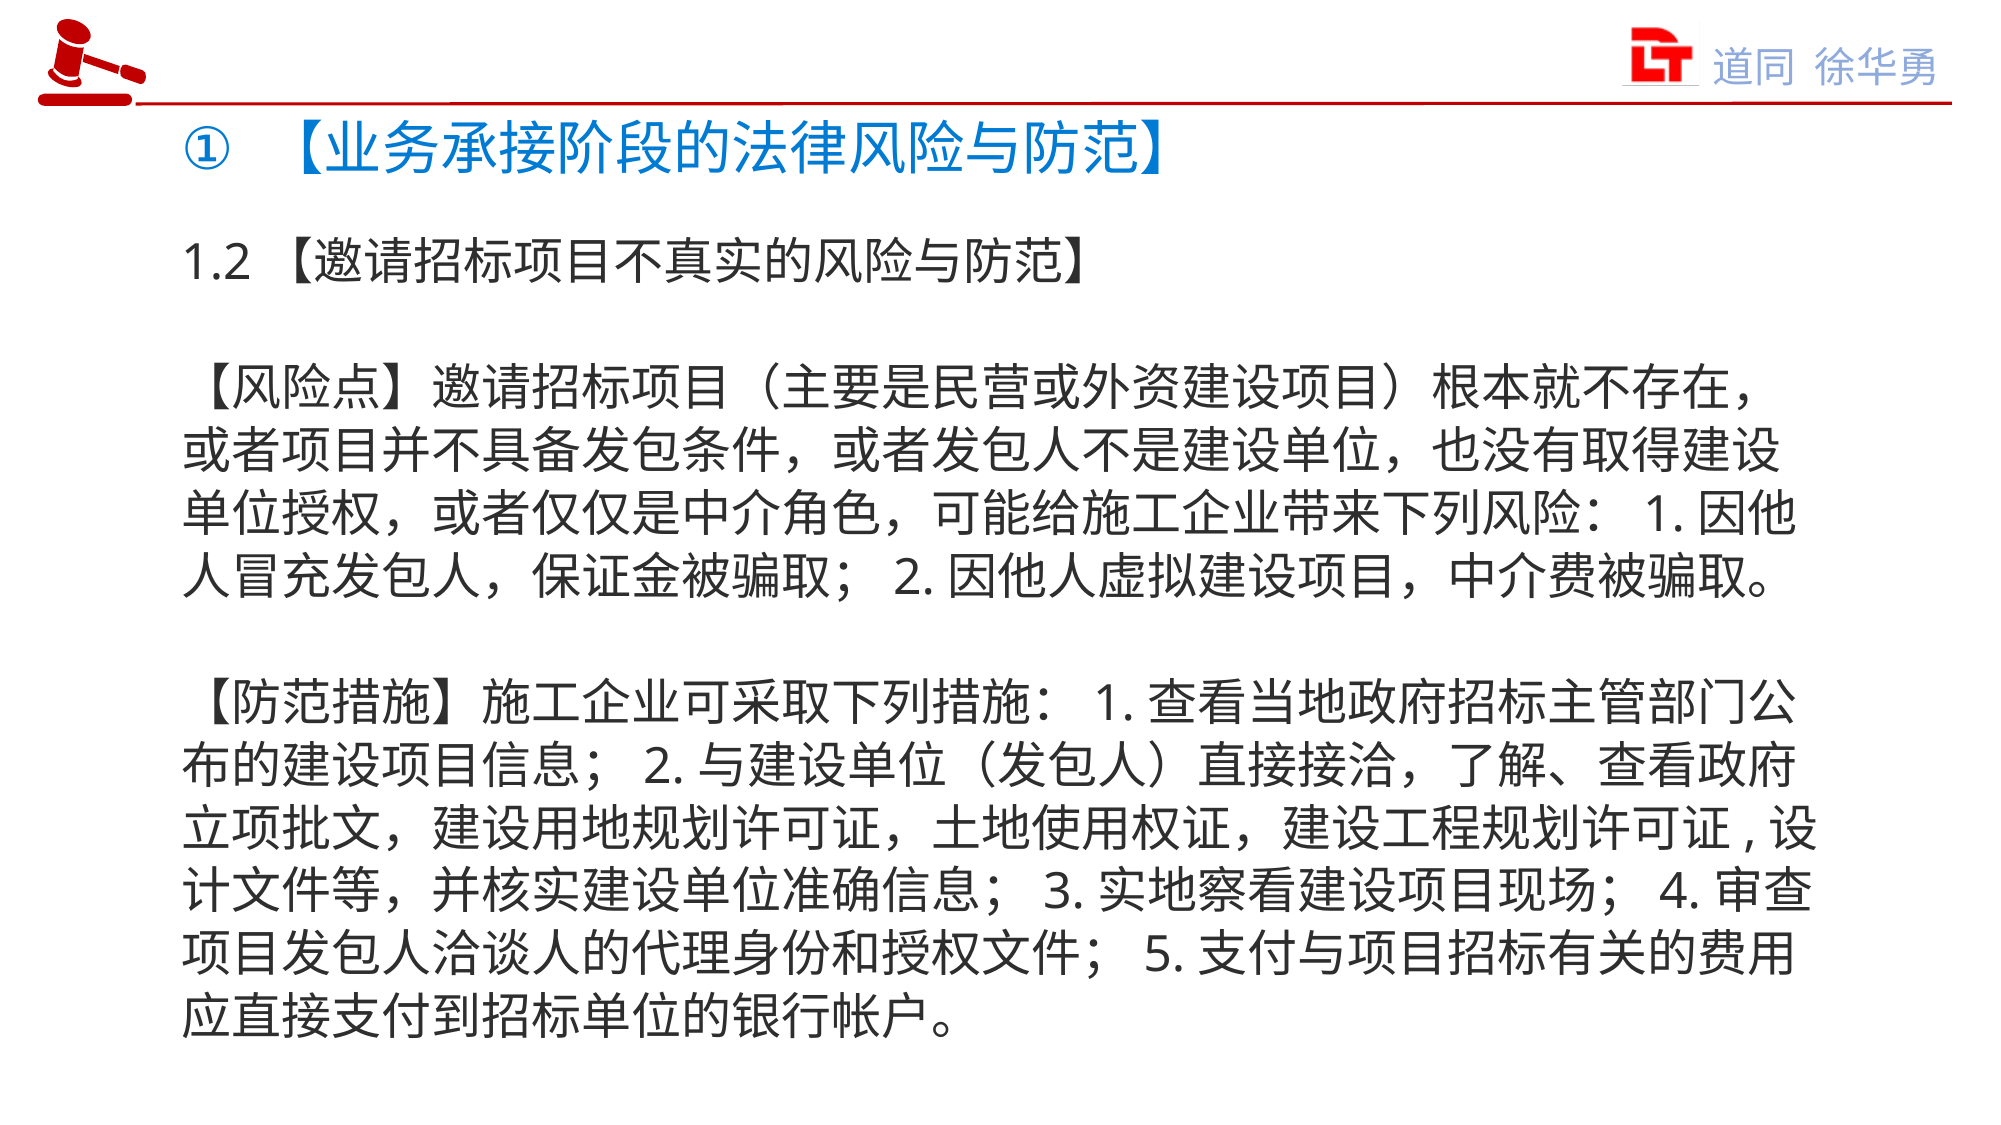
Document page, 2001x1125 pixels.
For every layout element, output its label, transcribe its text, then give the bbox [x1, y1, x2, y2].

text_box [37, 17, 1954, 106]
text_box 【业务承接阶段的法律风险与防范】 1.2【邀请招标项目不真实的风险与防范】 【风险点】邀请招标项目（主要是民营或外资建设项目）根本就不存在，或者项目并不具备发包条件，或者发包人不是建设单位，也没有取得建设单位授权，或者仅仅是中介角色，可能给施工企业带来下列风险：1.因他人冒充发包人，保证金被骗取；2.因他人虚拟建设项目，中介费被骗取。 【防范措施】施工企业可采取下列措施：1.查看当地政府招标主管部门公布的建设项目信息；2.与建设单位（发包人）直接接洽，了解、查看政府立项批文，建设用地规划许可证，土地使用权证，建设工程规划许可证,设计文件等，并核实建设单位准确信息；3.实地察看建设项目现场；4.审查项目发包人洽谈人的代理身份和授权文件；5.支付与项目招标有关的费用应直接支付到招标单位的银行帐户。 [166, 127, 1834, 1053]
picture [1622, 19, 1699, 97]
